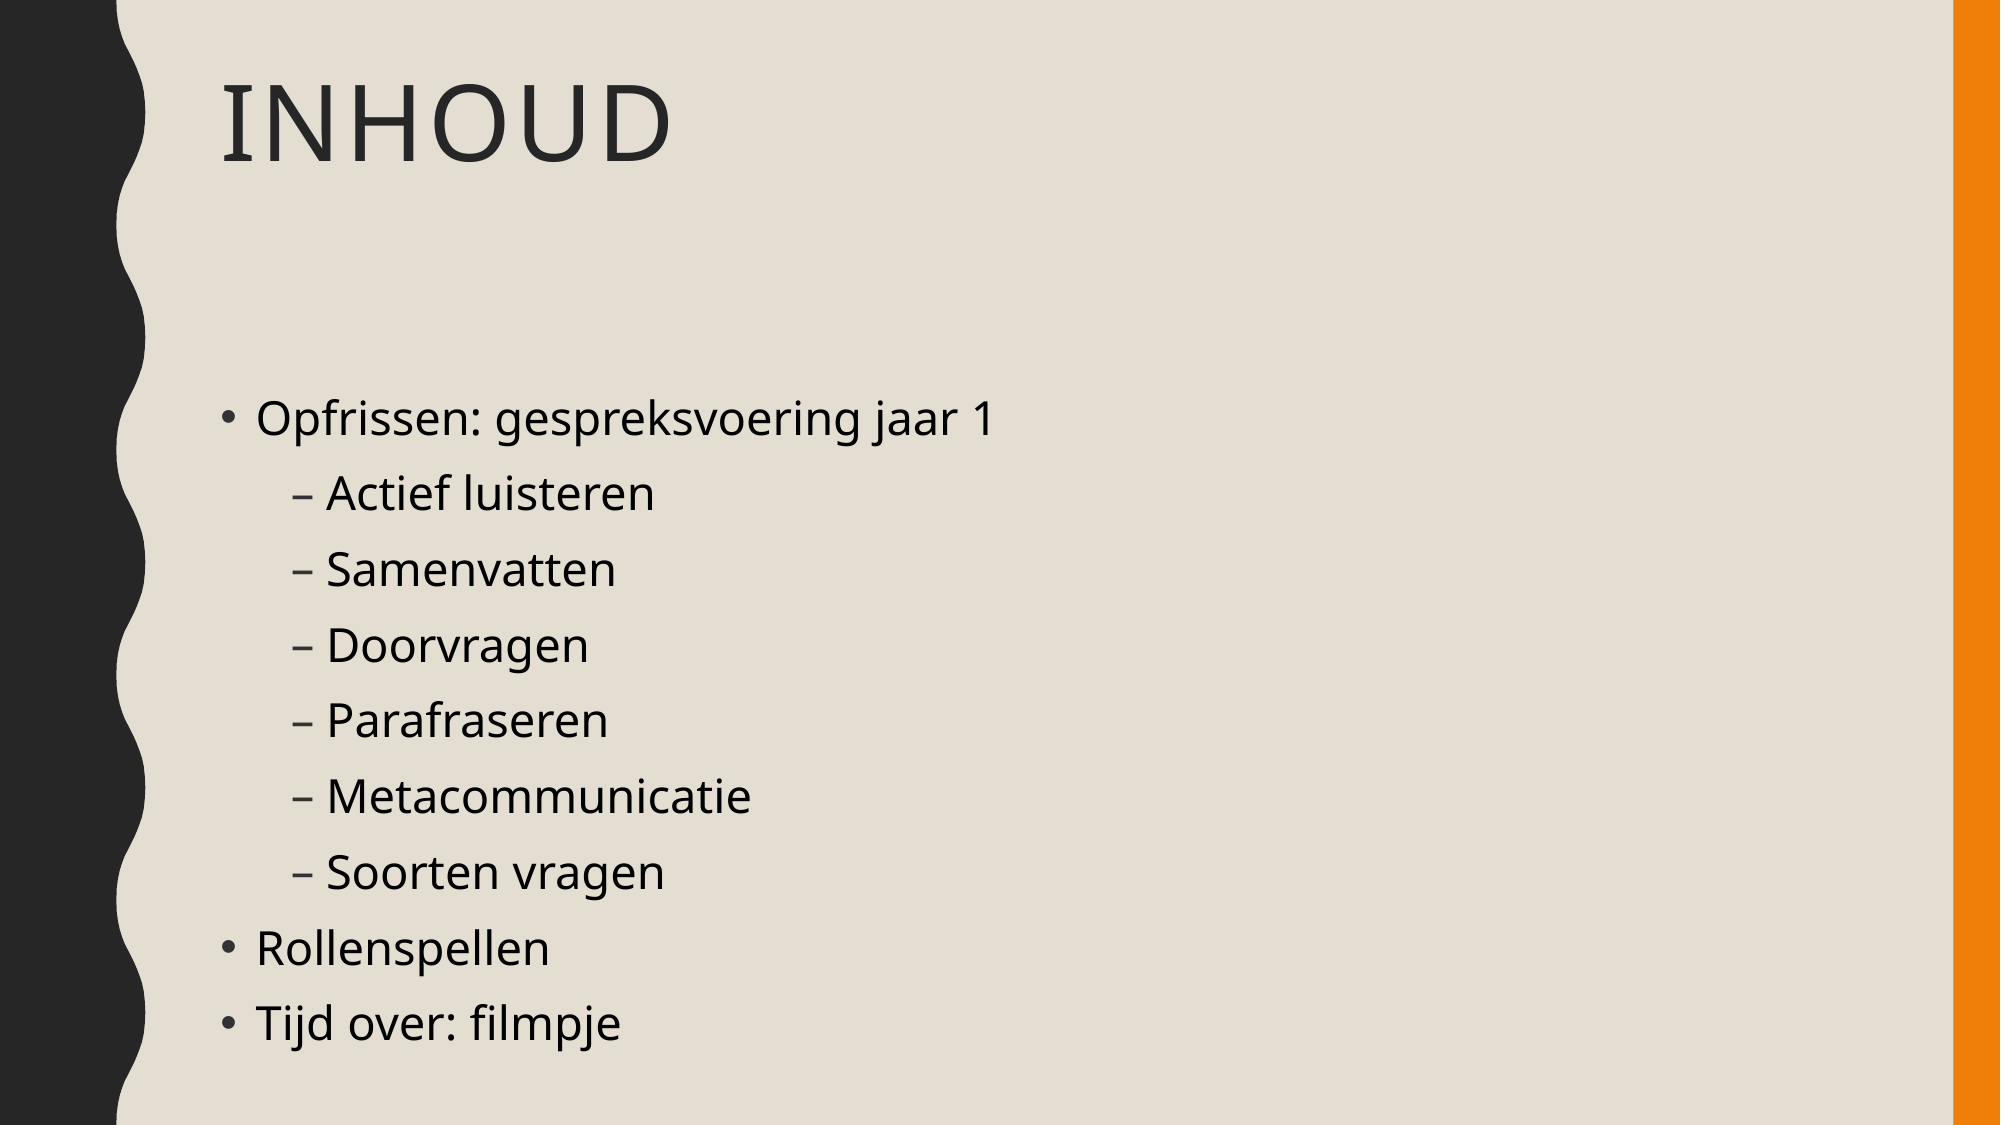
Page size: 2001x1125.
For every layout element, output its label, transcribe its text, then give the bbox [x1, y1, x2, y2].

list Opfrissen: gespreksvoering jaar 1 Actief luisteren Samenvatten Doorvragen Parafraseren Metacommunicatie Soorten vragen Rollenspellen Tijd over: filmpje [205, 375, 1875, 1063]
title inhoud [205, 62, 1875, 308]
